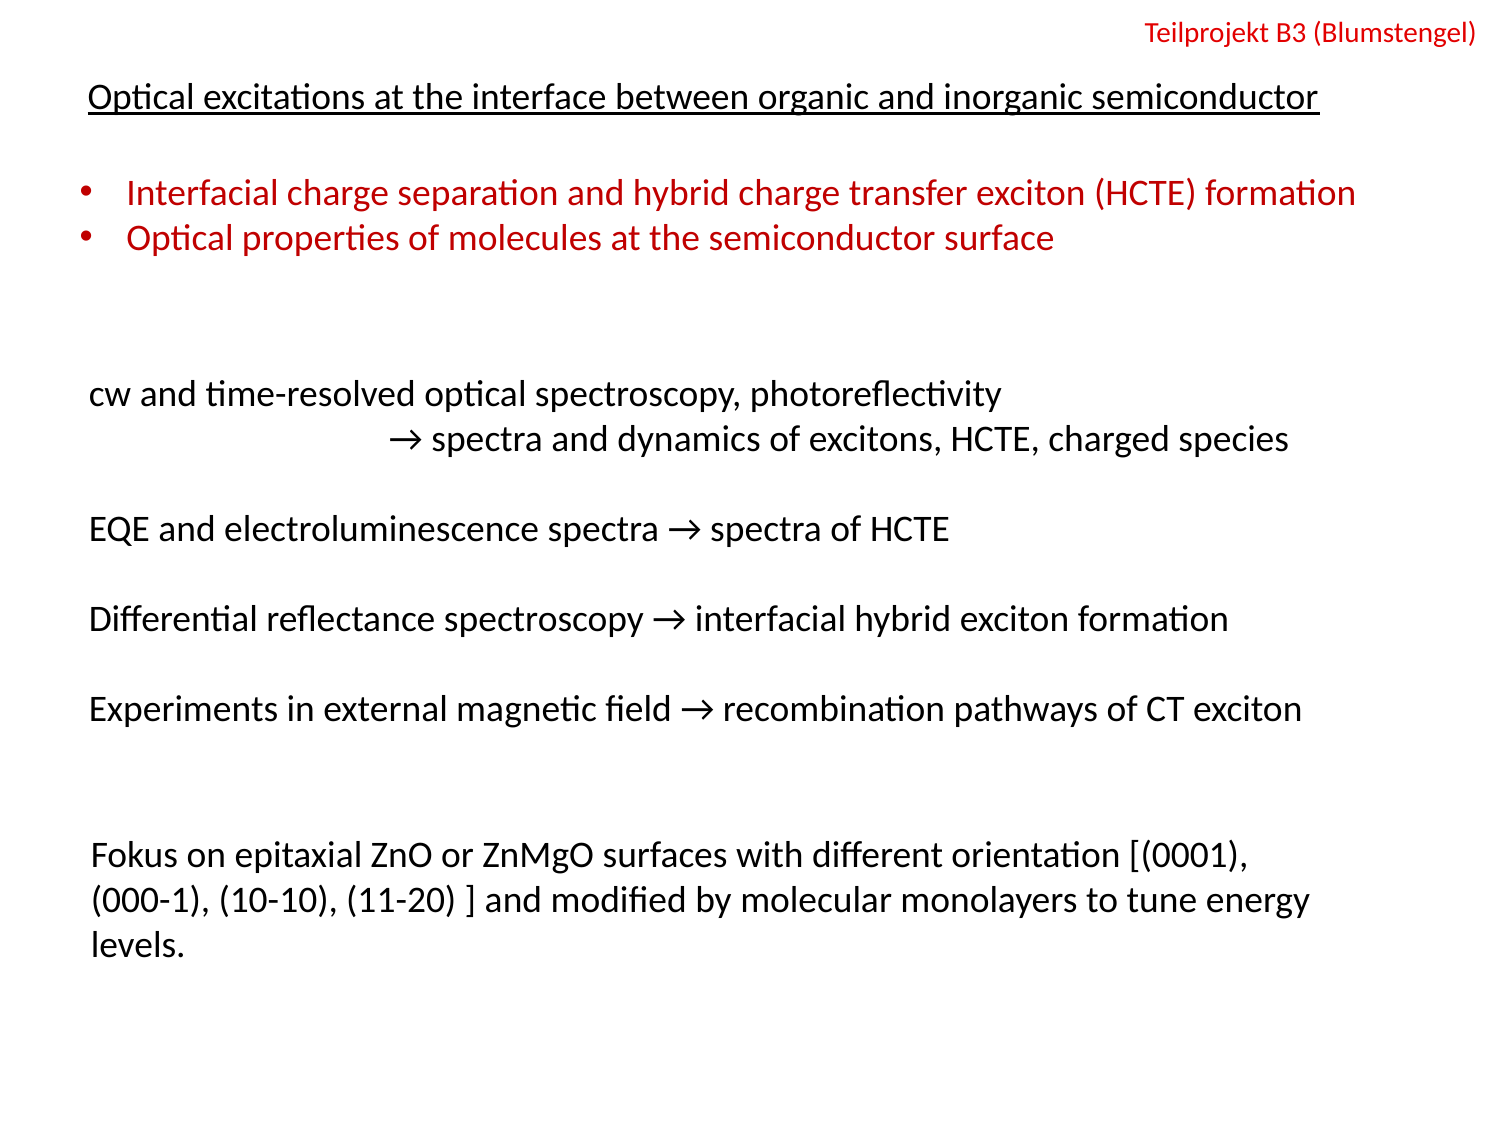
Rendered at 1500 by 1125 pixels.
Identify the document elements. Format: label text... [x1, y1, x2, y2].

text_box Interfacial charge separation and hybrid charge transfer exciton (HCTE) formation Optical properties of molecules at the semiconductor surface [64, 160, 1471, 266]
text_box cw and time-resolved optical spectroscopy, photoreflectivity → spectra and dynamics of excitons, HCTE, charged species EQE and electroluminescence spectra → spectra of HCTE Differential reflectance spectroscopy → interfacial hybrid exciton formation Experiments in external magnetic field → recombination pathways of CT exciton [73, 361, 1445, 782]
text_box Teilprojekt B3 (Blumstengel) [1129, 5, 1492, 56]
text_box Fokus on epitaxial ZnO or ZnMgO surfaces with different orientation [(0001), (000-1), (10-10), (11-20) ] and modified by molecular monolayers to tune energy levels. [76, 822, 1331, 972]
text_box Optical excitations at the interface between organic and inorganic semiconductor [72, 64, 1335, 125]
